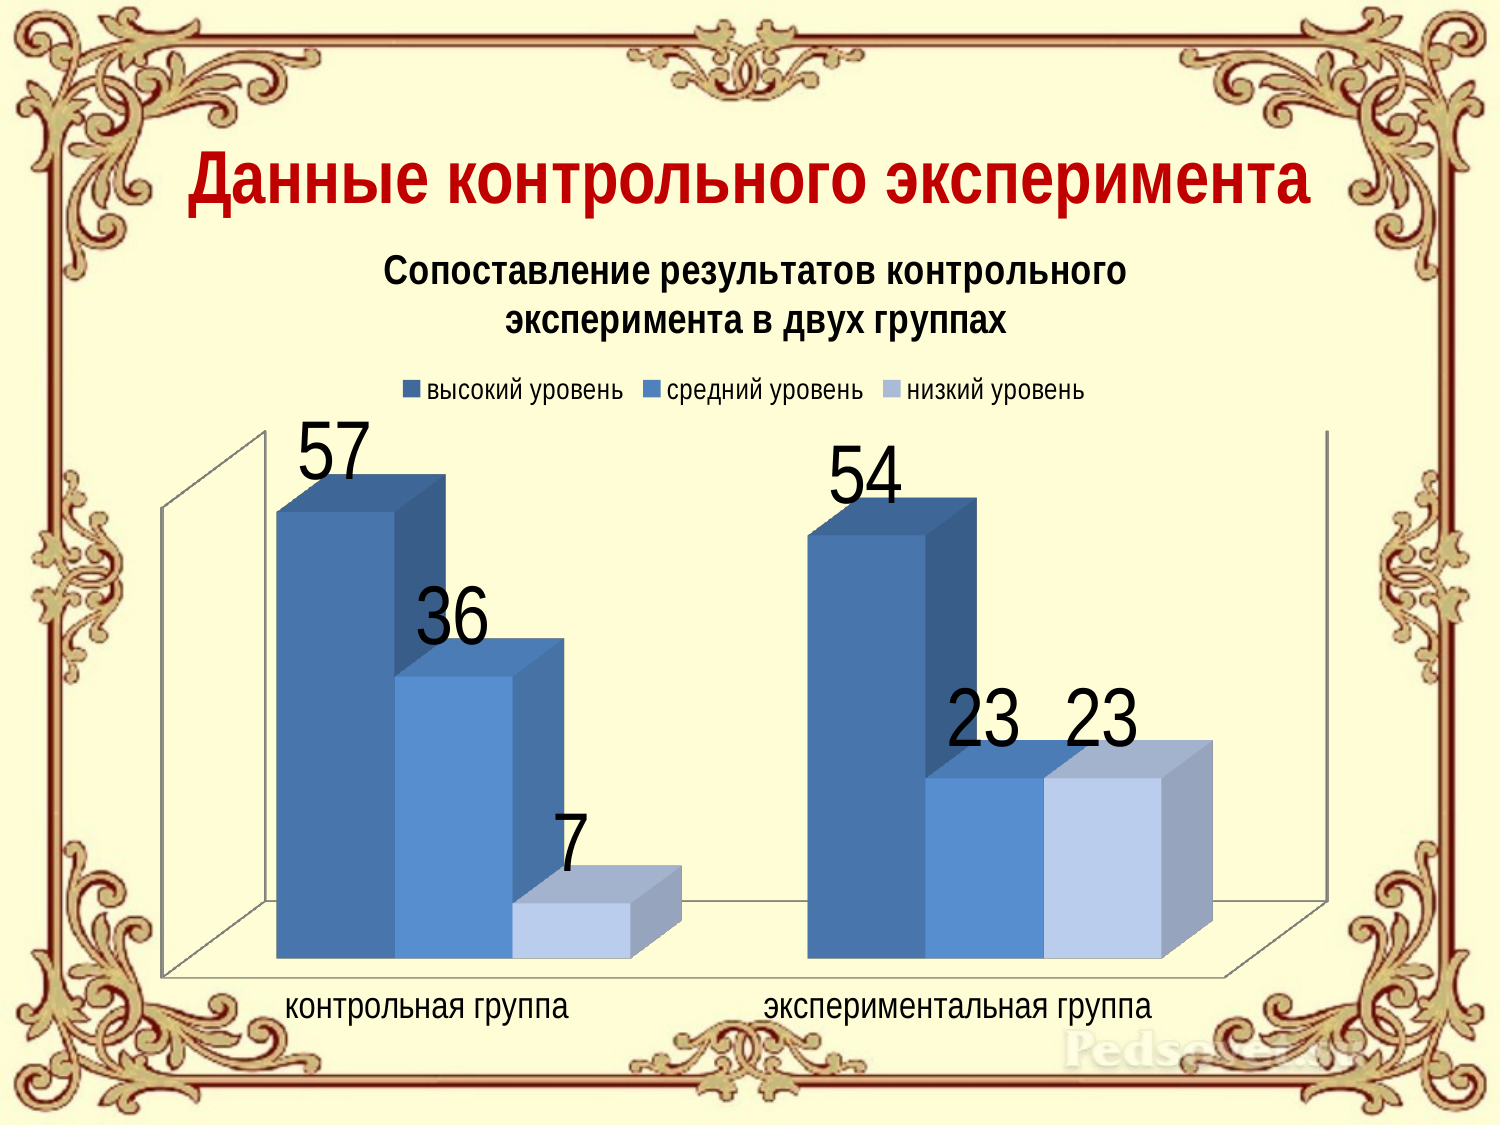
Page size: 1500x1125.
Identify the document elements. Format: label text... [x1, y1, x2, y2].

text_box [112, 463, 130, 1019]
text_box [1357, 463, 1412, 1019]
chart [135, 207, 1353, 1046]
title Данные контрольного эксперимента [135, 113, 1365, 233]
picture [0, 0, 1500, 1125]
